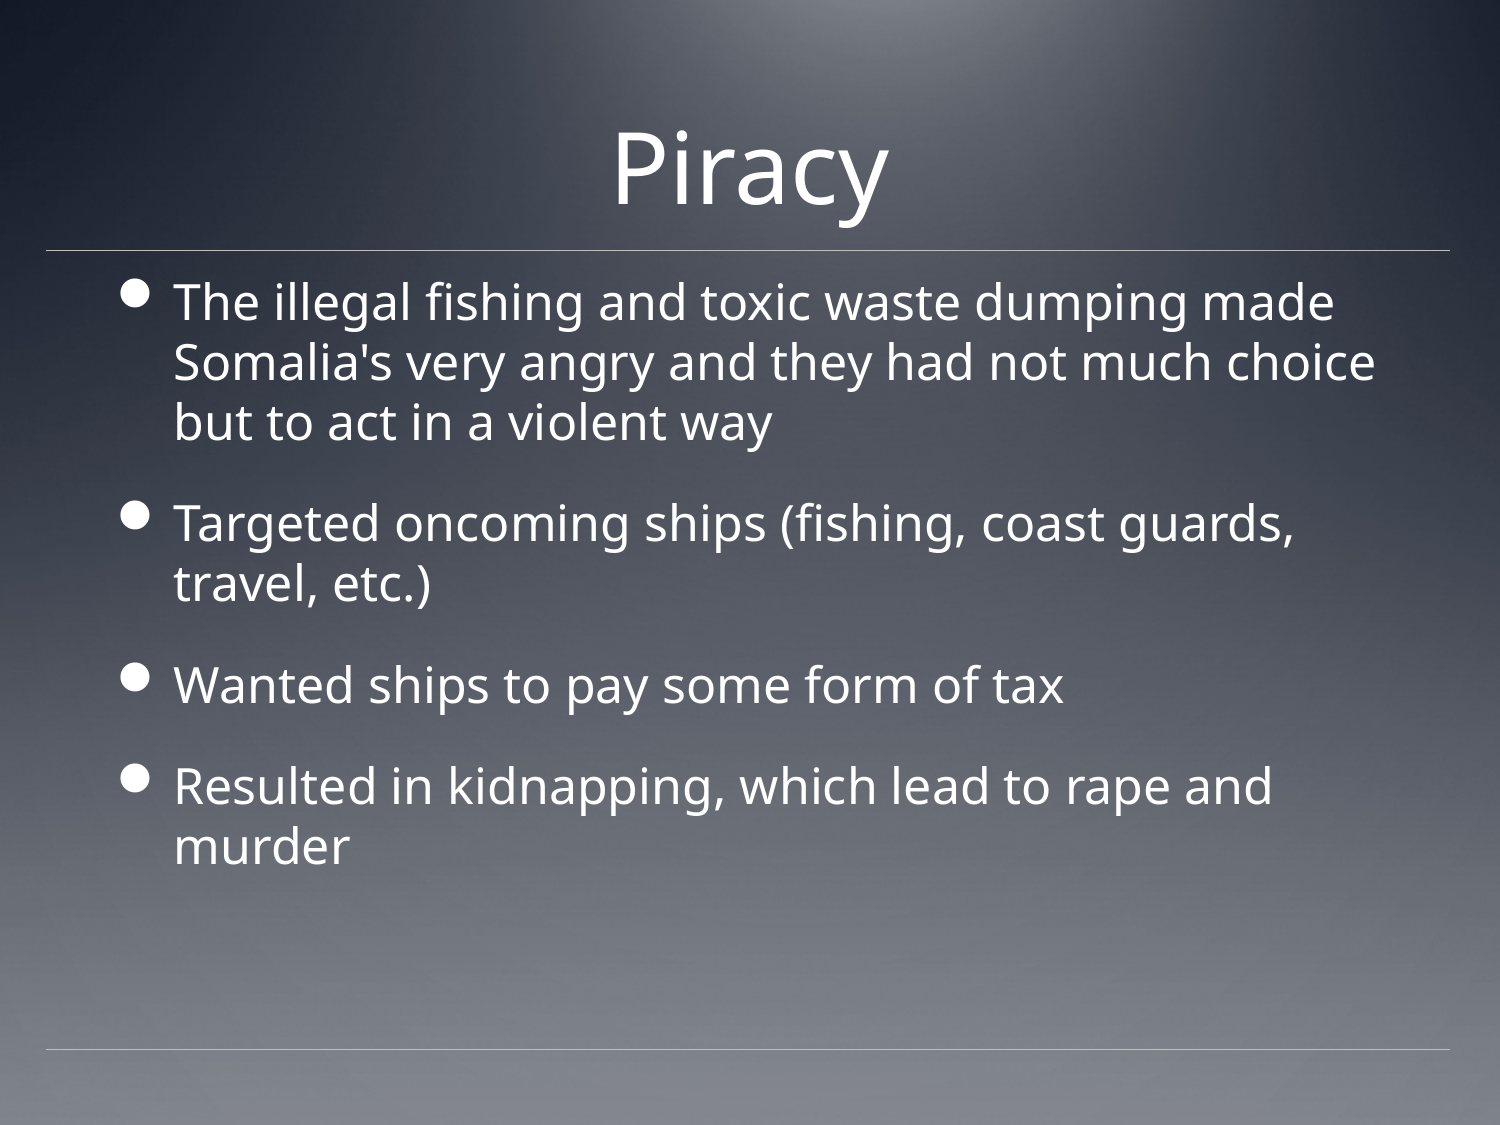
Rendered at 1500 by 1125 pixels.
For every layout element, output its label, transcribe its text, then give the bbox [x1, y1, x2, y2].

list The illegal fishing and toxic waste dumping made Somalia's very angry and they had not much choice but to act in a violent way Targeted oncoming ships (fishing, coast guards, travel, etc.) Wanted ships to pay some form of tax Resulted in kidnapping, which lead to rape and murder [101, 262, 1394, 1024]
title Piracy [105, 17, 1394, 233]
